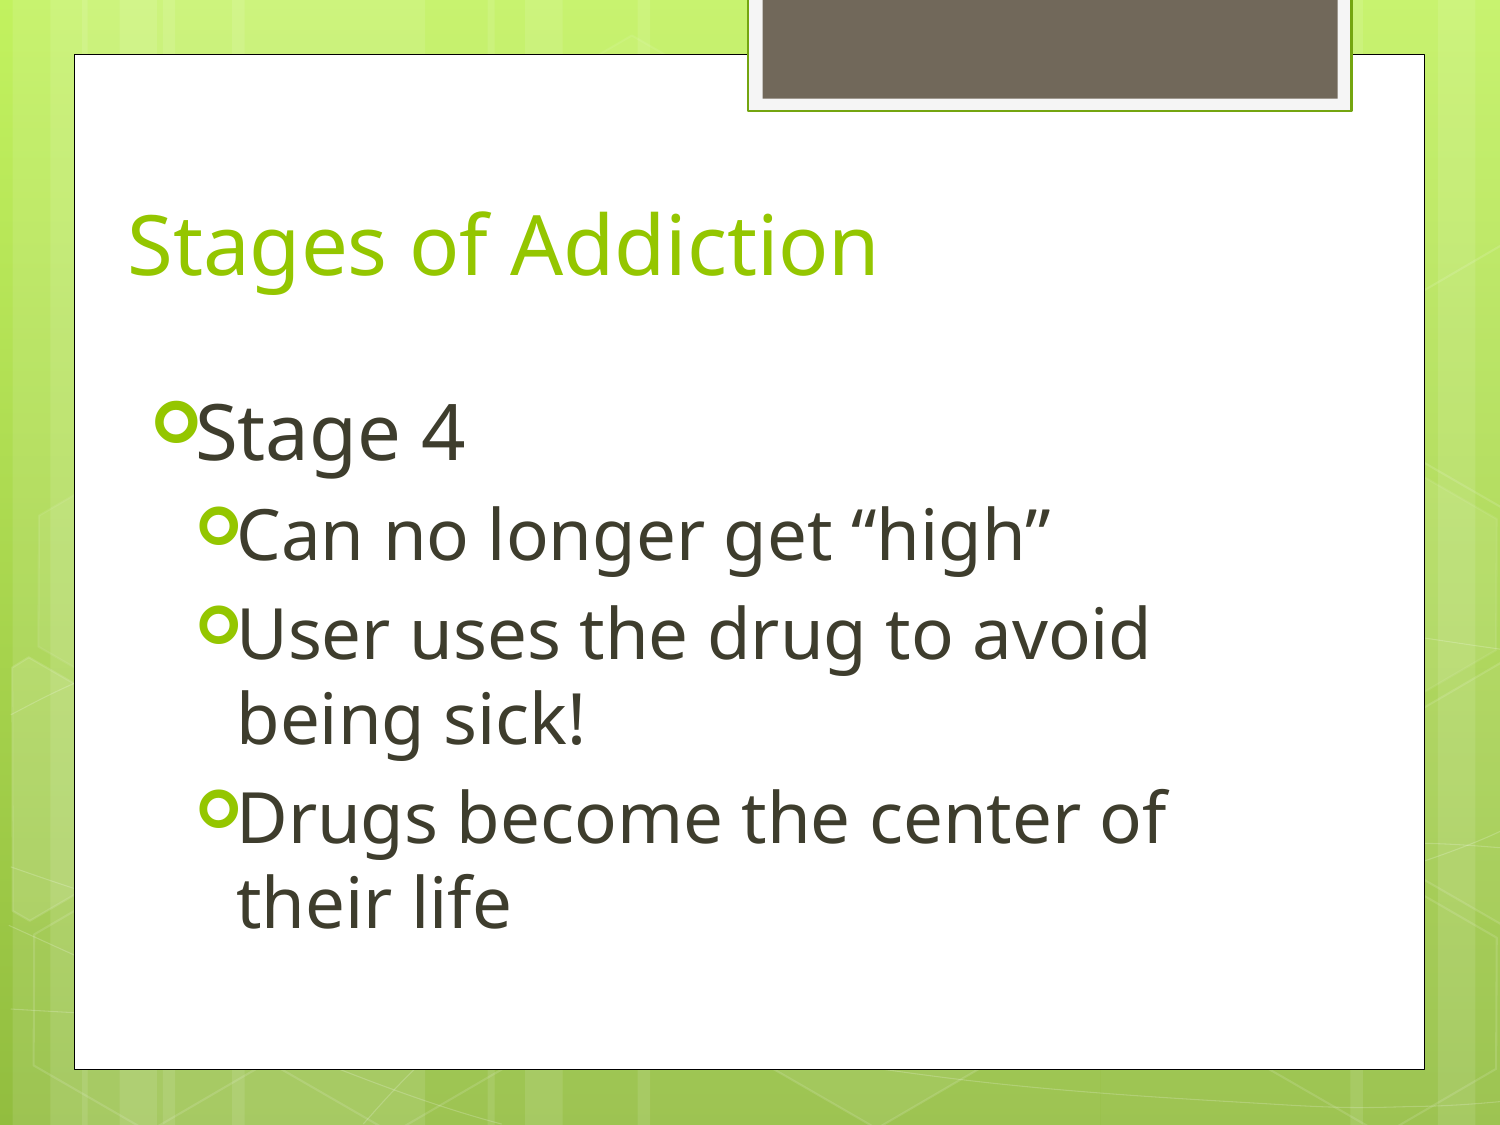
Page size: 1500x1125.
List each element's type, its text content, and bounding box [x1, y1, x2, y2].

title Stages of Addiction [112, 112, 1265, 300]
list Stage 4 Can no longer get “high” User uses the drug to avoid being sick! Drugs become the center of their life [125, 375, 1237, 951]
